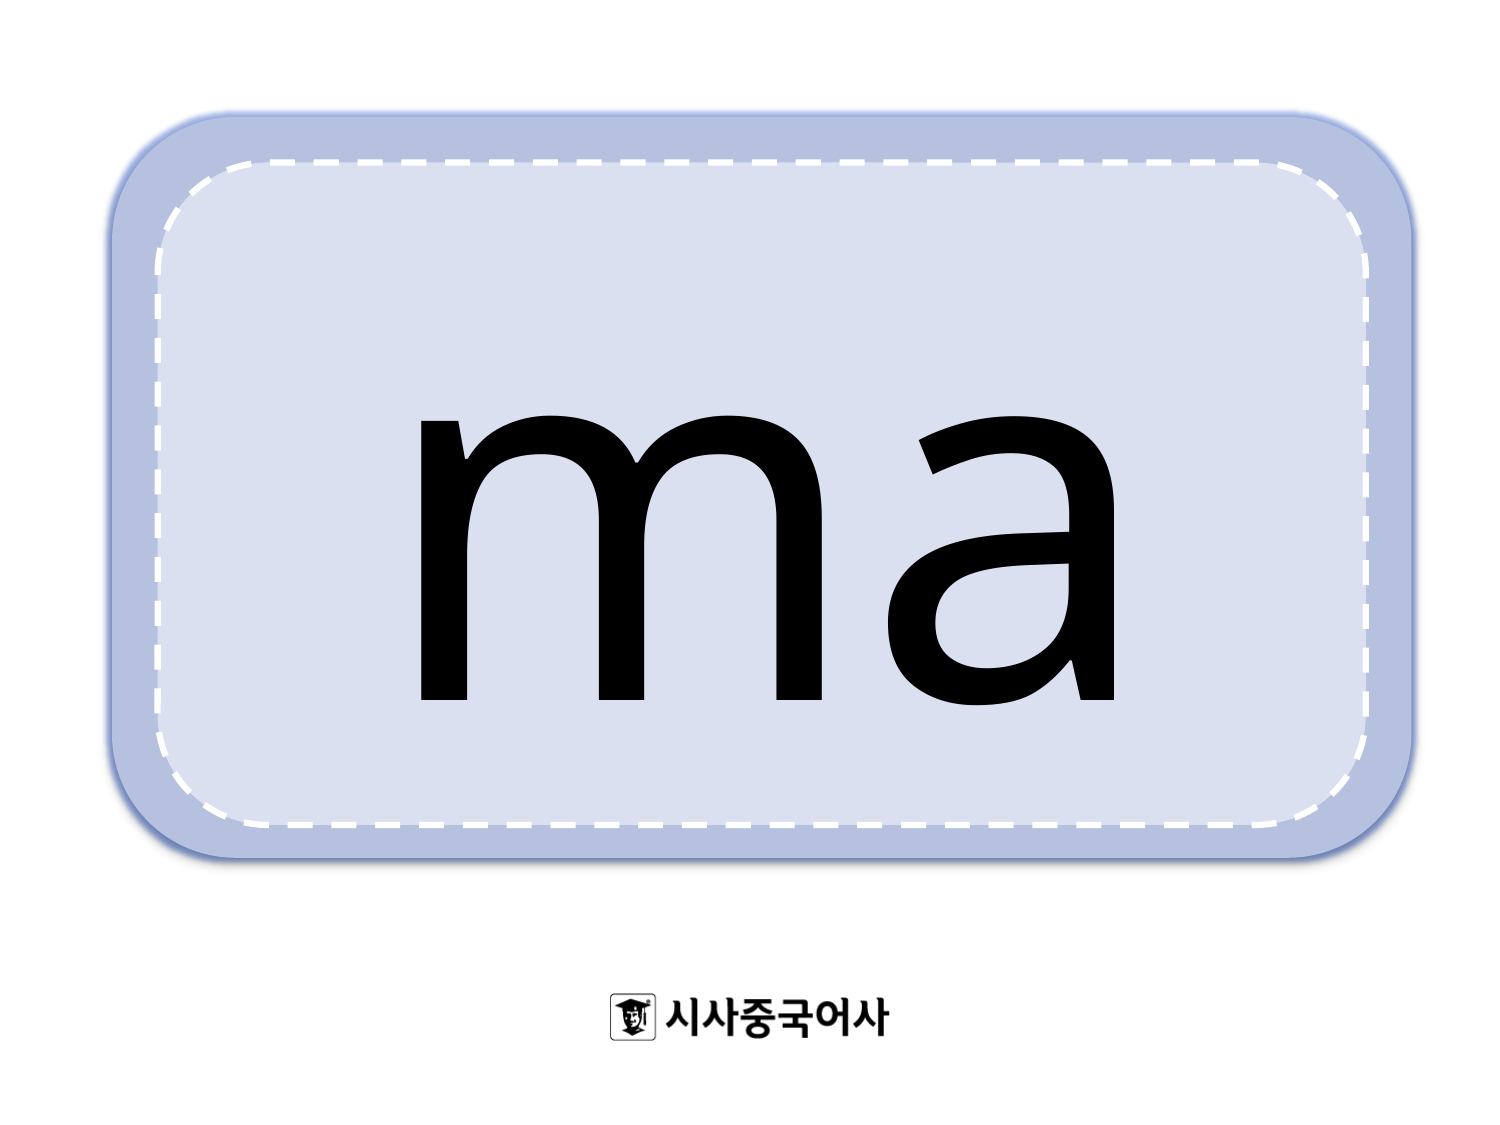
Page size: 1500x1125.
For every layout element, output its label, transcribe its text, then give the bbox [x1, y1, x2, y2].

text_box ma [162, 160, 1371, 824]
picture [602, 987, 898, 1047]
